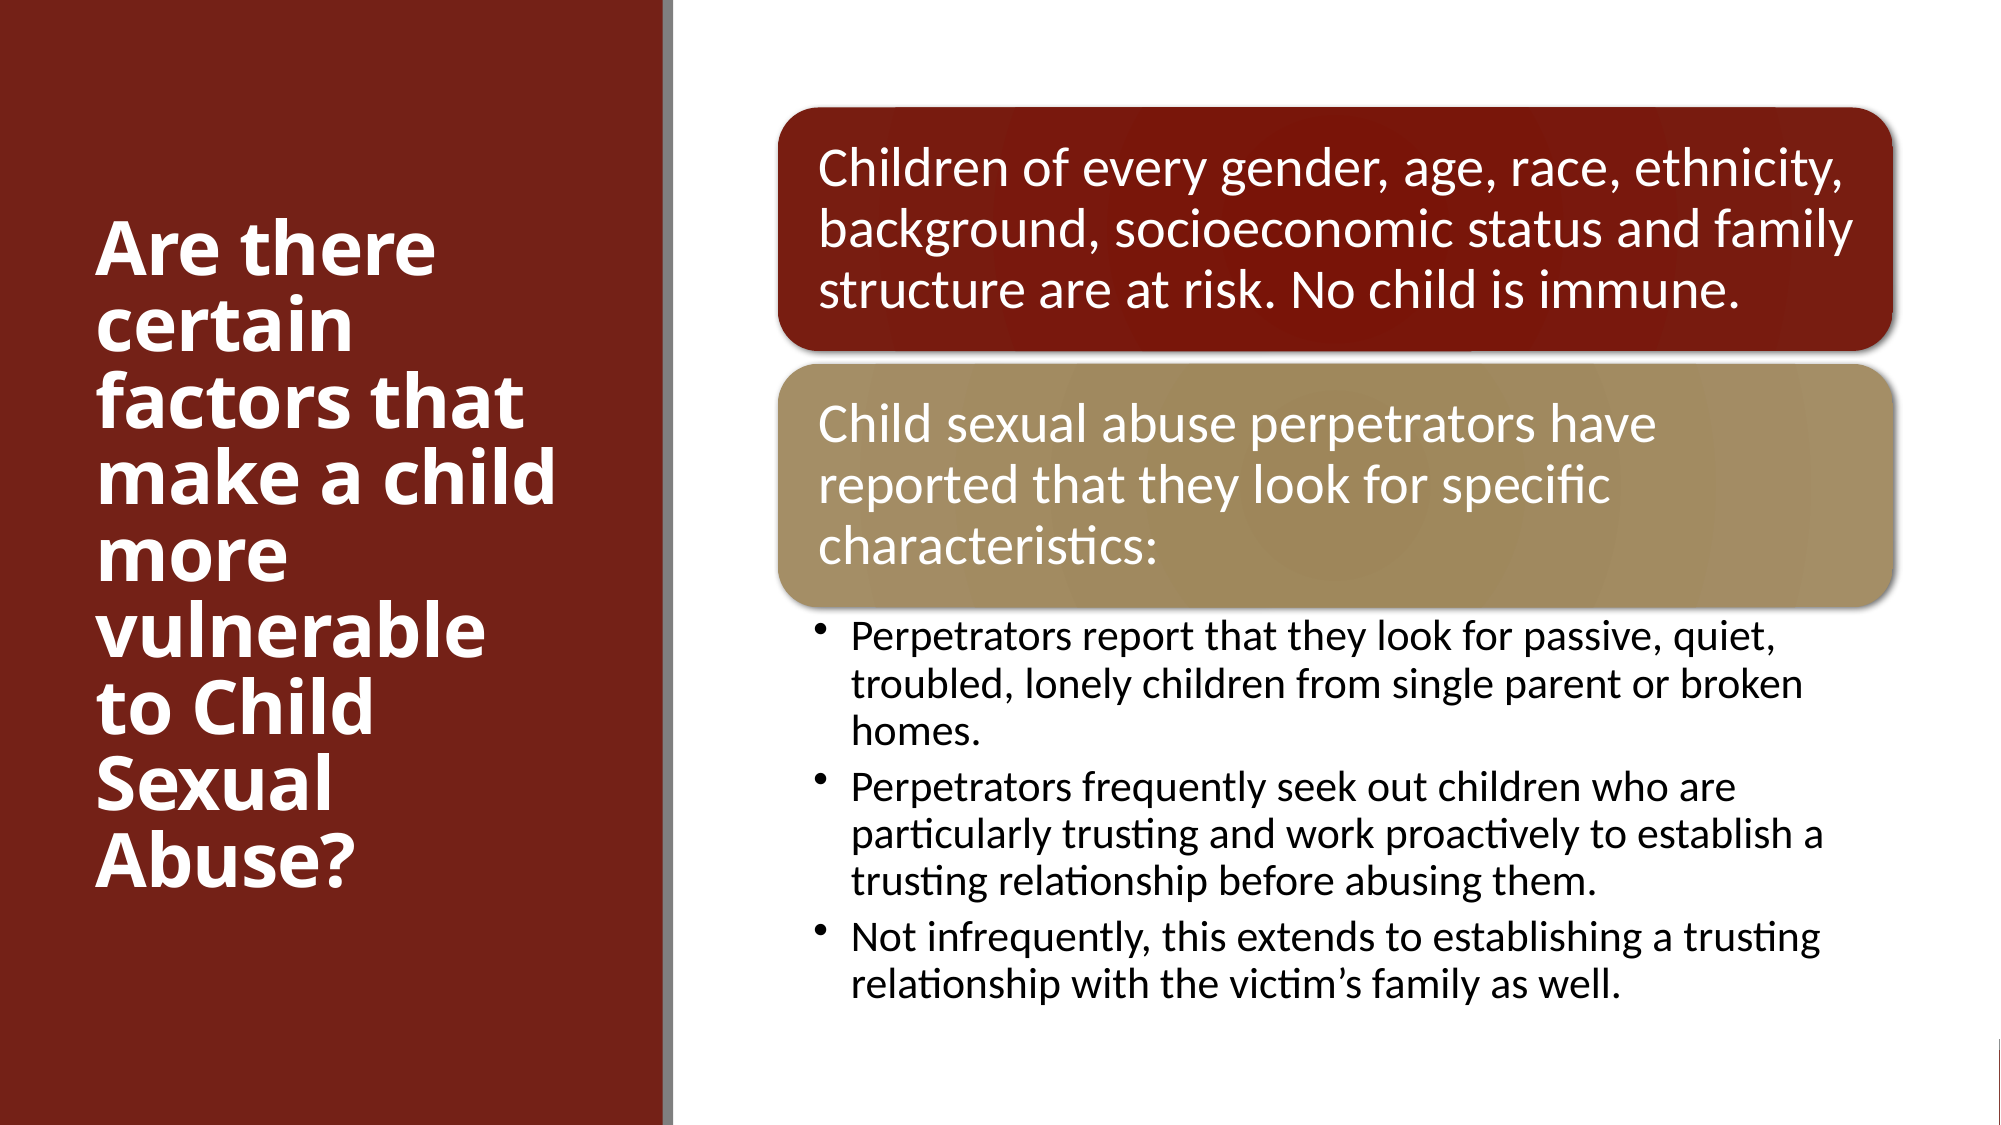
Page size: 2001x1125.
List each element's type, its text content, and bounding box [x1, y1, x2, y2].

title Are there certain factors that make a child more vulnerable to Child Sexual Abuse? [80, 84, 587, 1032]
text_box [0, 0, 661, 1125]
text_box [674, 0, 2000, 1125]
text_box [661, 0, 674, 1125]
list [777, 104, 1894, 1033]
